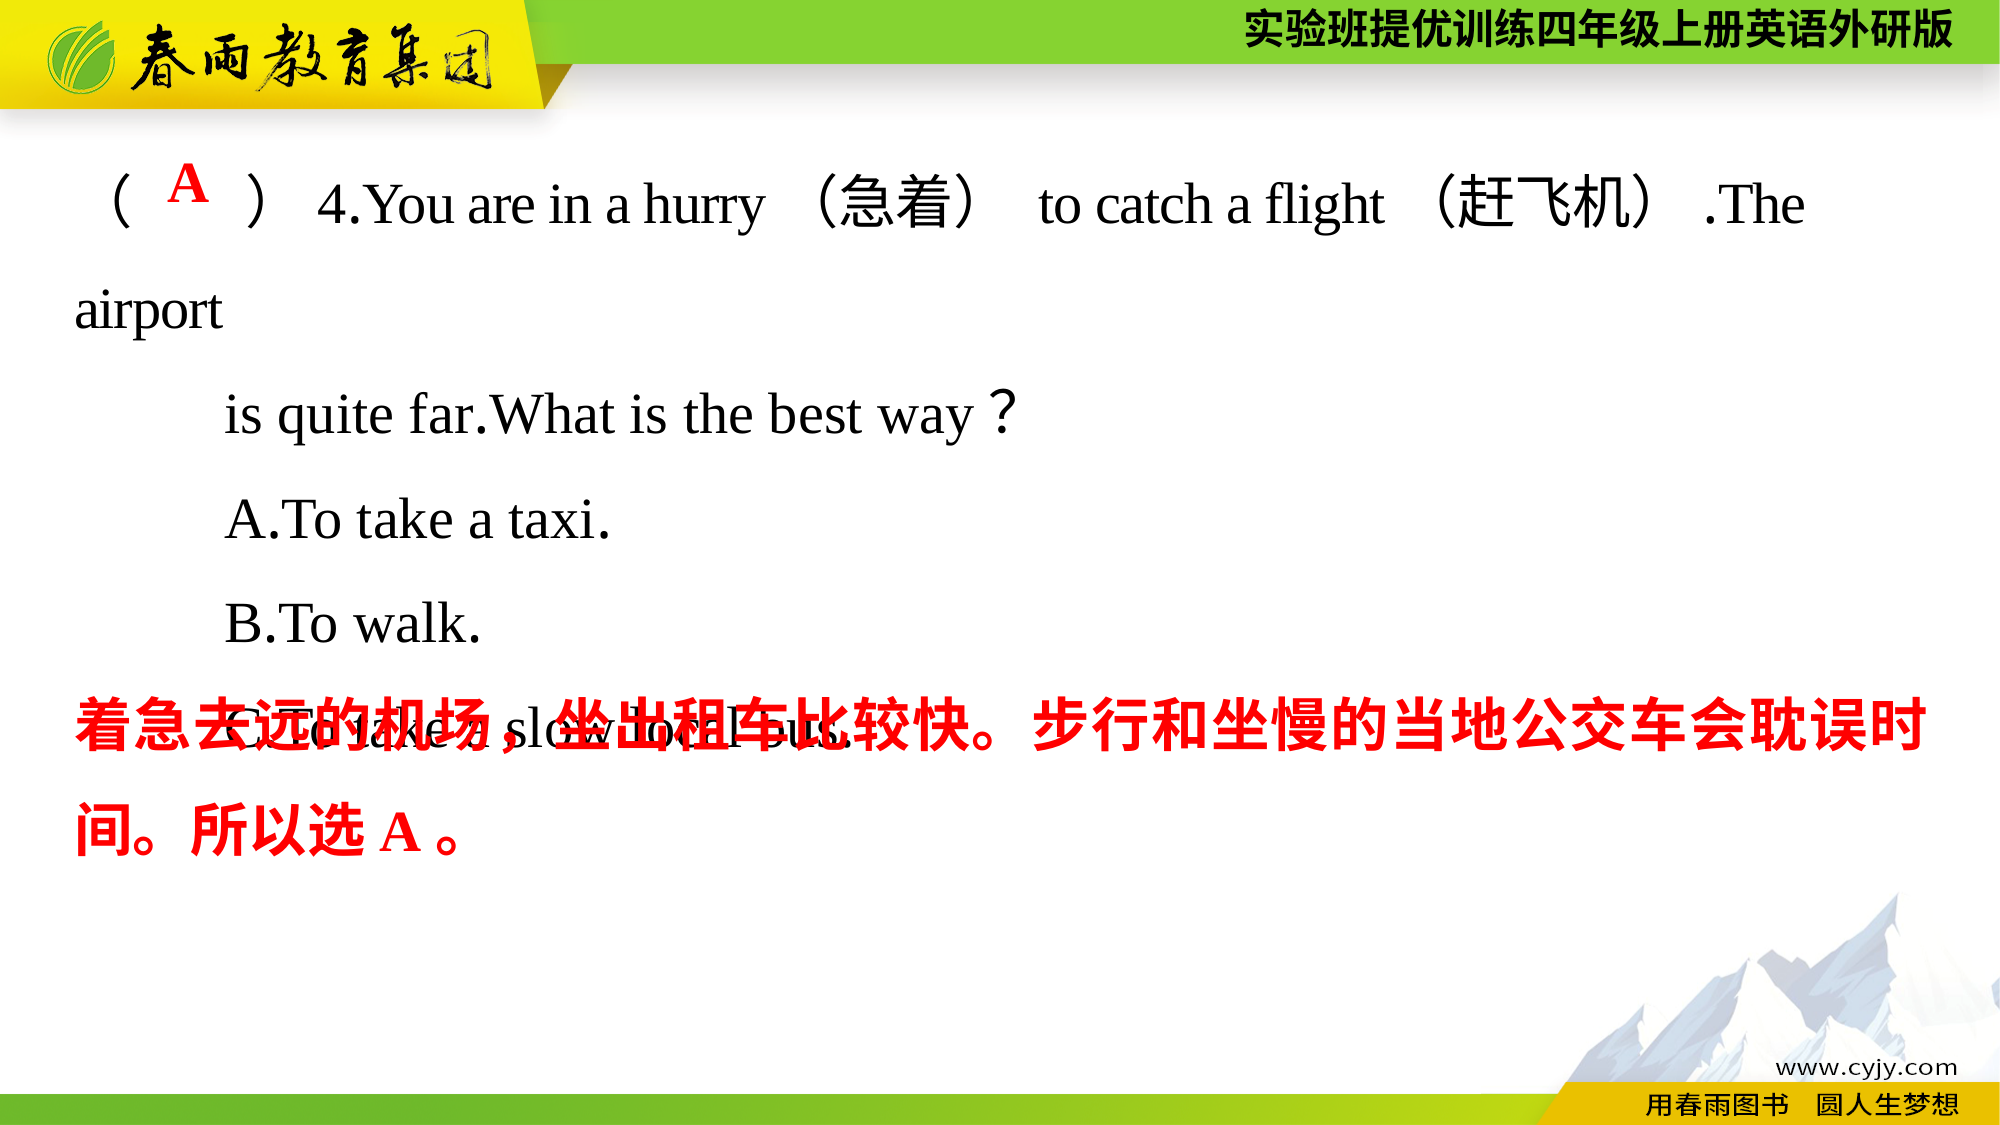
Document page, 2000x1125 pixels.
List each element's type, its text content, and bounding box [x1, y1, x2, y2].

list （ ）4.You are in a hurry（急着） to catch a flight（赶飞机）.The airport is quite far.What is the best way？ A.To take a taxi. B.To walk. C.To take a slow local bus. [59, 122, 1944, 645]
picture [0, 0, 2000, 1125]
text_box 着急去远的机场，坐出租车比较快。步行和坐慢的当地公交车会耽误时间。所以选A。 [59, 645, 1944, 871]
text_box A [152, 137, 225, 222]
